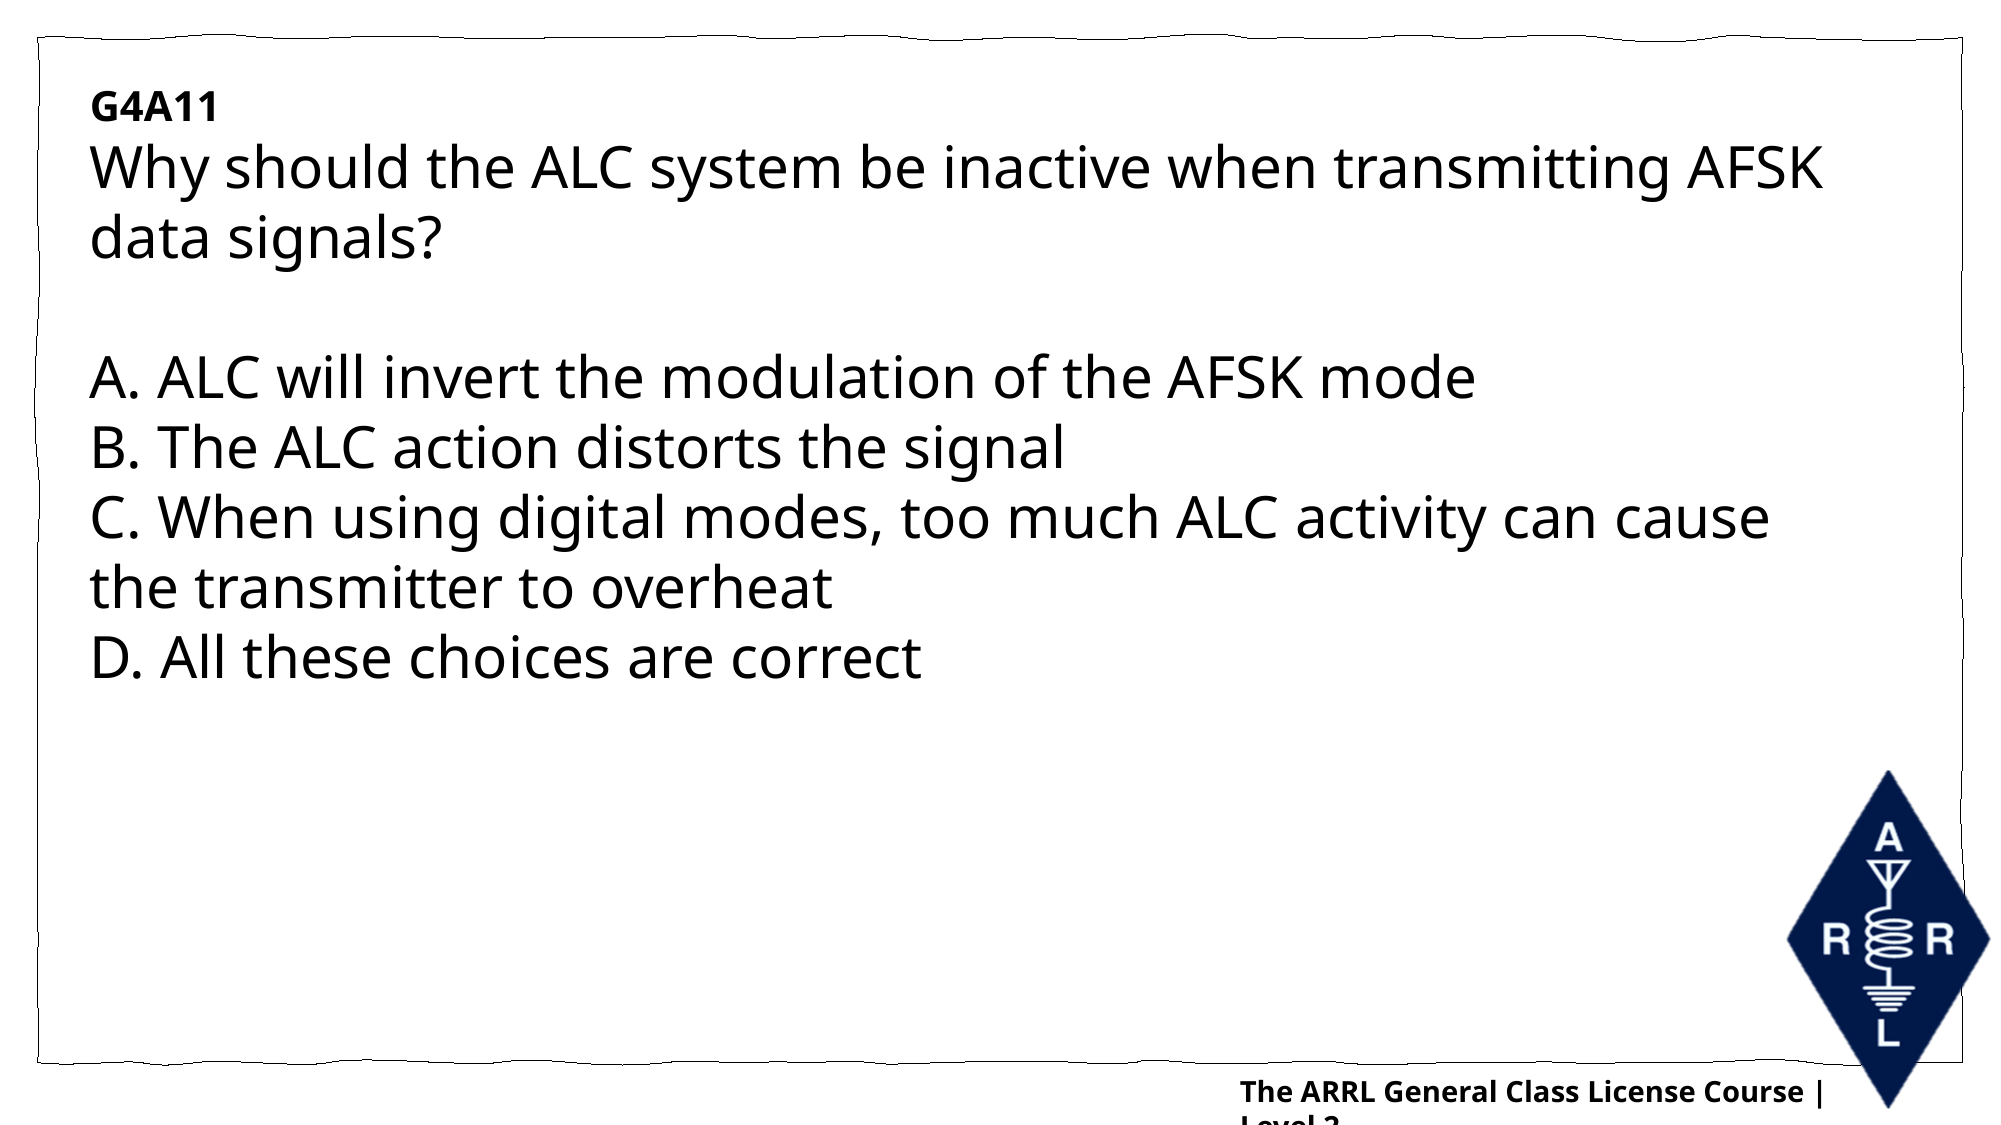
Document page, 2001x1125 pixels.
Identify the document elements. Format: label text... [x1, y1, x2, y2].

text_box G4A11 Why should the ALC system be inactive when transmitting AFSK data signals? A. ALC will invert the modulation of the AFSK mode B. The ALC action distorts the signal C. When using digital modes, too much ALC activity can cause the transmitter to overheat D. All these choices are correct [75, 72, 1850, 698]
picture [1773, 752, 1999, 1125]
